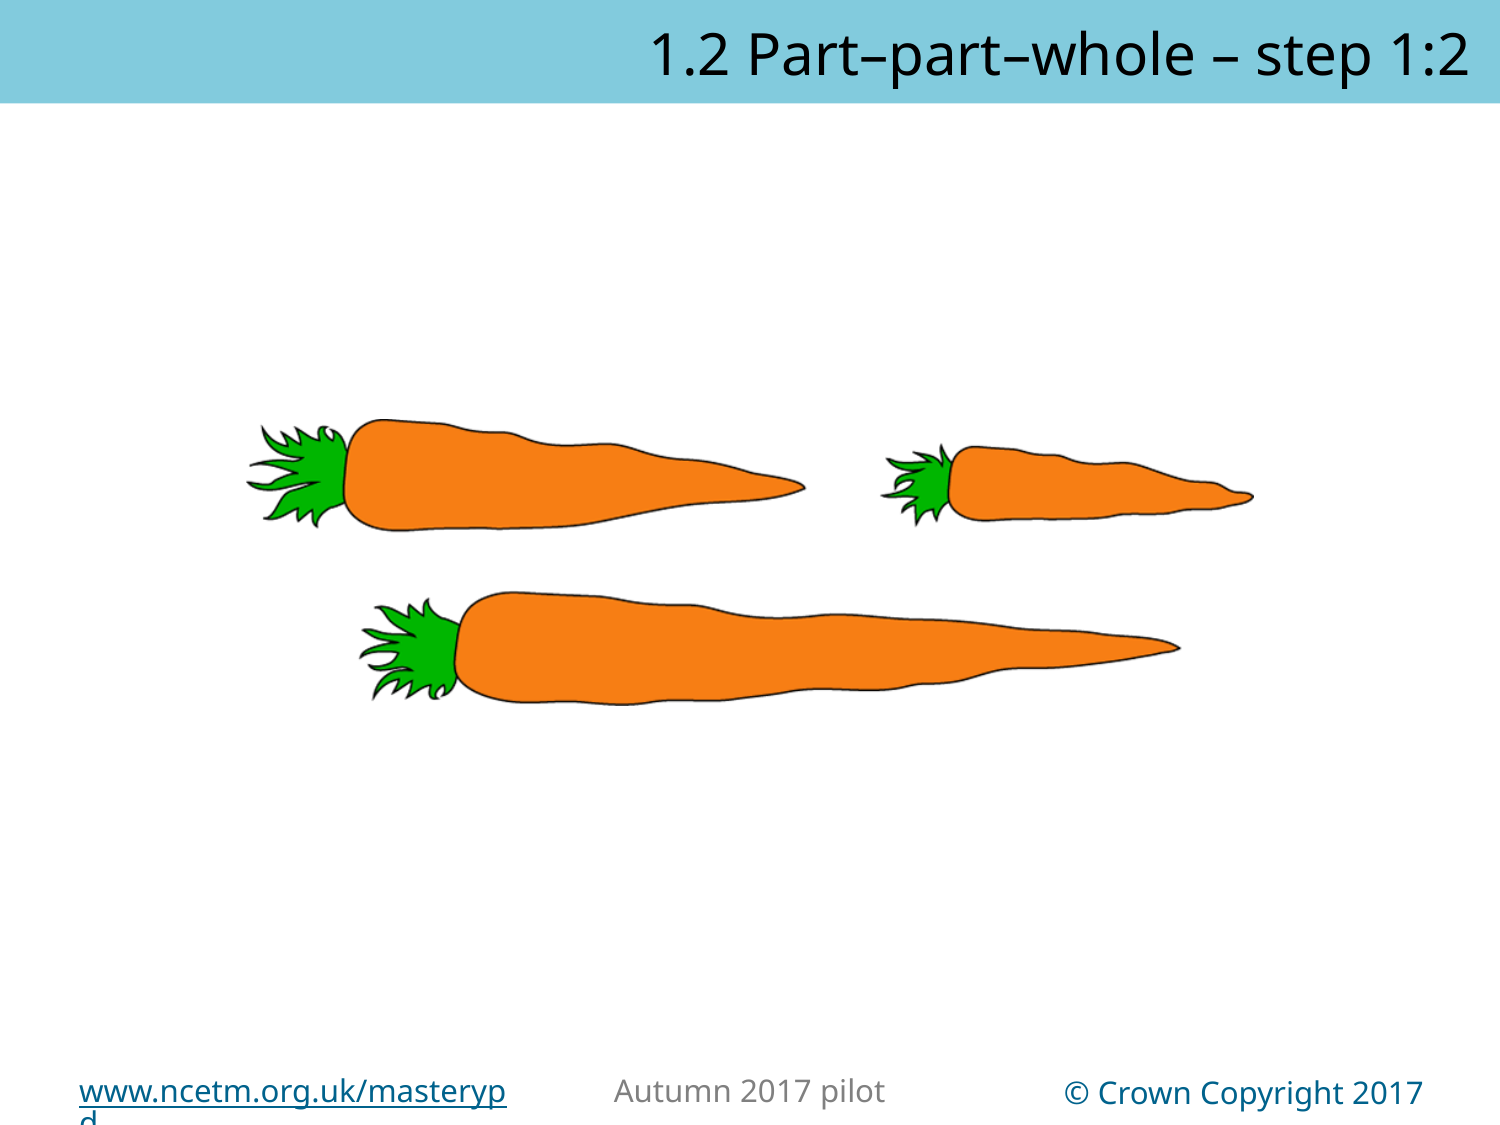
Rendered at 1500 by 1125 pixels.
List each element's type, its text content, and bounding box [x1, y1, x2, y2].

list 1.2 Part–part–whole – step 1:2 [0, 0, 1500, 104]
picture [246, 419, 1254, 706]
